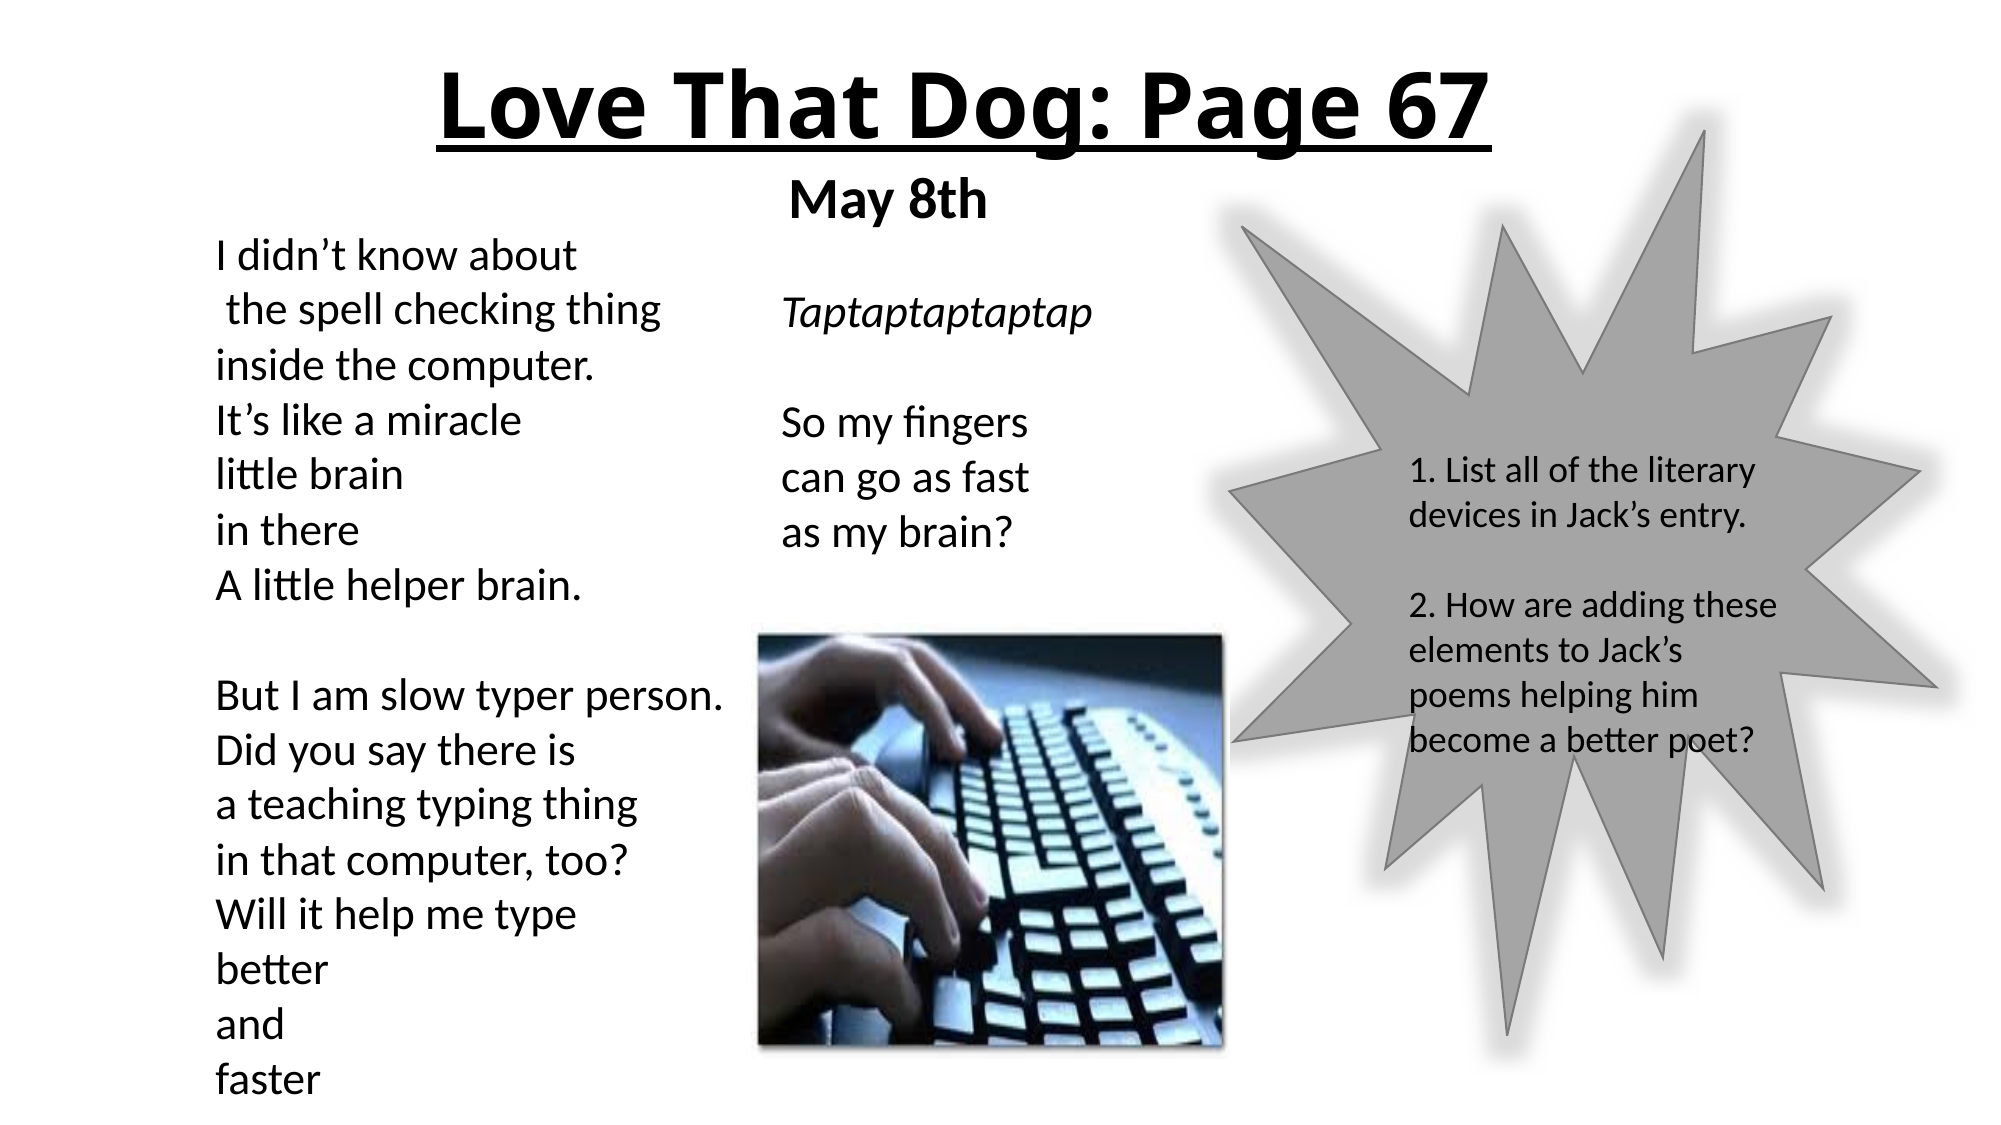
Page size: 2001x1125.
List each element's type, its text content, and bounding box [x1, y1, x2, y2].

text_box I didn’t know about the spell checking thing inside the computer. It’s like a miracle little brain in there A little helper brain. But I am slow typer person. Did you say there is a teaching typing thing in that computer, too? Will it help me type better and faster [200, 216, 905, 1112]
picture [751, 623, 1230, 1059]
text_box May 8th [773, 152, 1036, 238]
text_box [1714, 767, 1826, 893]
text_box [1803, 442, 1940, 689]
text_box [1383, 767, 1573, 1037]
title Love That Dog: Page 67 [101, 0, 1827, 218]
text_box [1227, 129, 1833, 744]
text_box 1. List all of the literary devices in Jack’s entry. 2. How are adding these elements to Jack’s poems helping him become a better poet? [1393, 437, 1803, 767]
text_box [1577, 767, 1686, 962]
text_box Taptaptaptaptap So my fingers can go as fast as my brain? [766, 274, 1215, 564]
